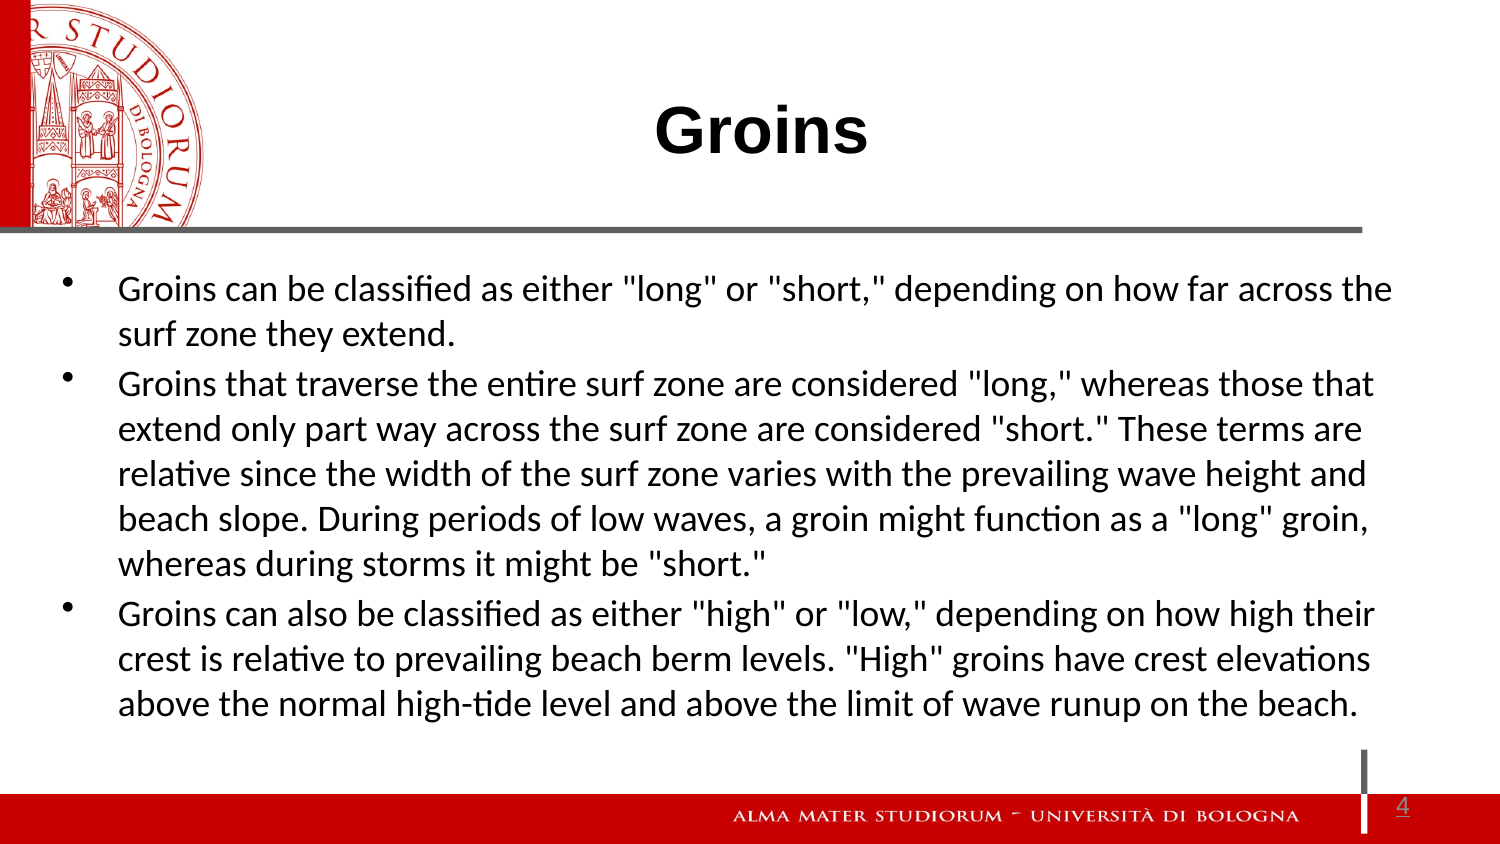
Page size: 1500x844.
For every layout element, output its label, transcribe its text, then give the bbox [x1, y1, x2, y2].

text_box Groins [194, 79, 1329, 174]
picture [0, 794, 1500, 844]
text_box Groins can be classified as either "long" or "short," depending on how far across the surf zone they extend. Groins that traverse the entire surf zone are considered "long," whereas those that extend only part way across the surf zone are considered "short." These terms are relative since the width of the surf zone varies with the prevailing wave height and beach slope. During periods of low waves, a groin might function as a "long" groin, whereas during storms it might be "short." Groins can also be classified as either "high" or "low," depending on how high their crest is relative to prevailing beach berm levels. "High" groins have crest elevations above the normal high-tide level and above the limit of wave runup on the beach. [46, 256, 1447, 732]
slide_number 4 [1074, 782, 1425, 827]
picture [31, 0, 211, 226]
